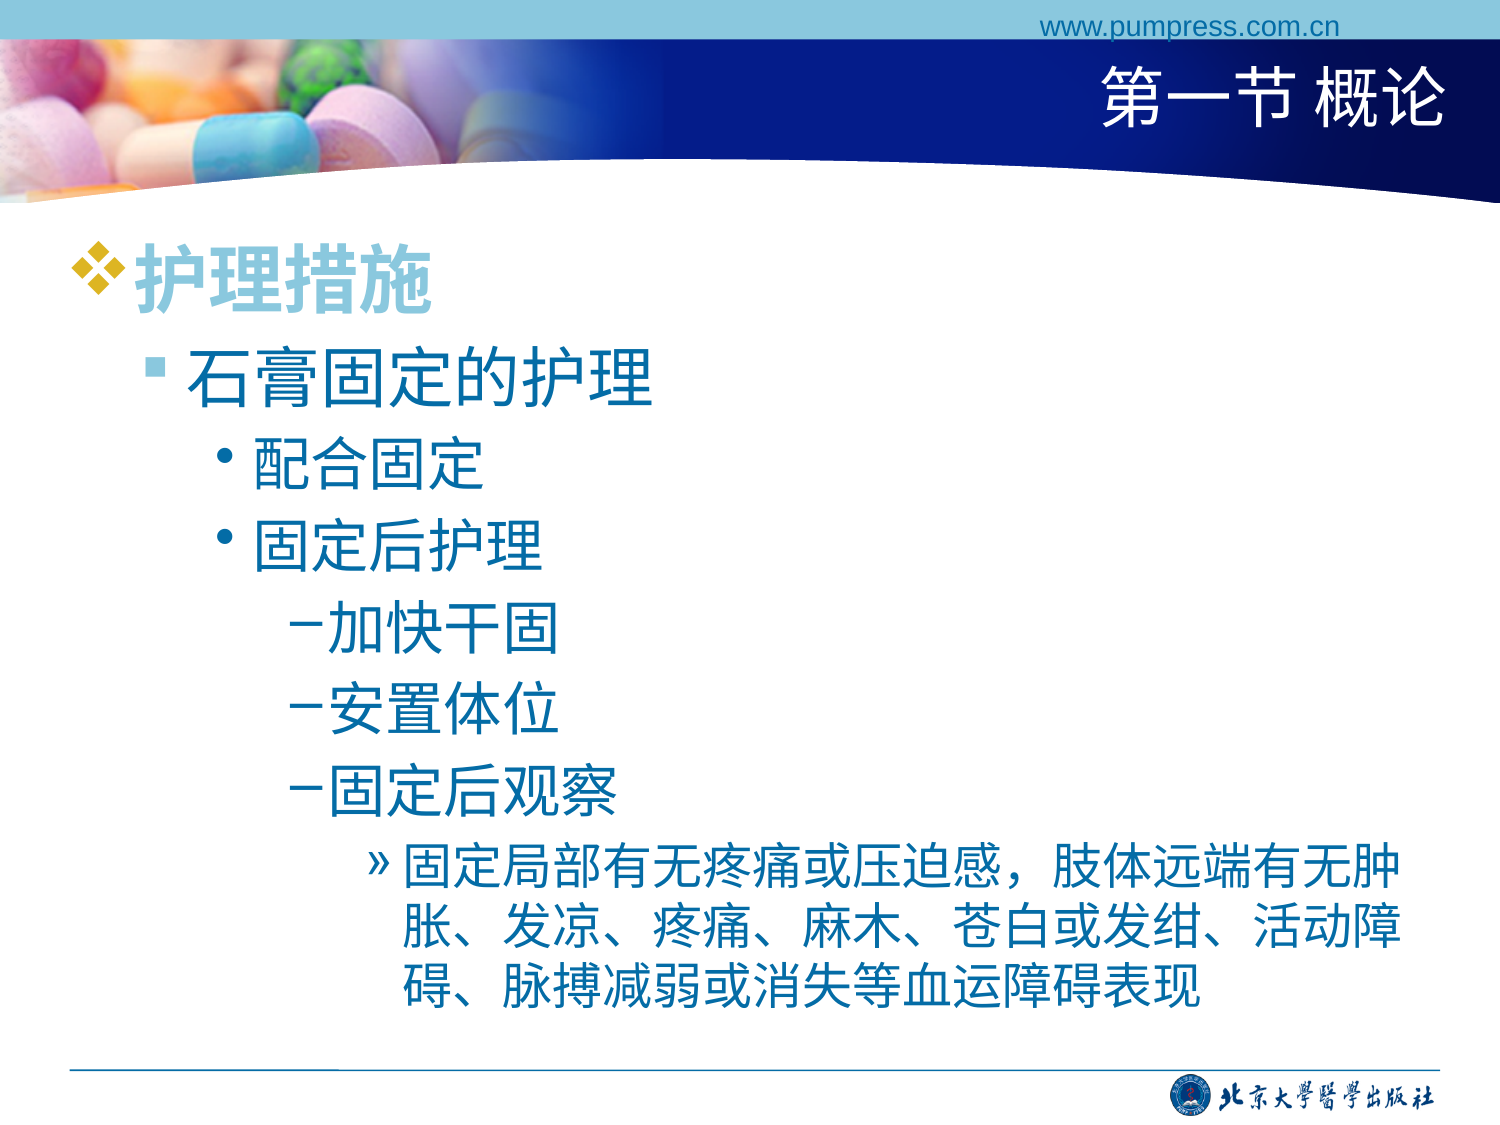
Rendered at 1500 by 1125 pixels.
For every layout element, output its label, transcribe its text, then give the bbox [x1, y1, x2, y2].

slide_number www.pumpress.com.cn [1025, 0, 1463, 38]
picture [1170, 1074, 1436, 1118]
title 第一节 概论 [137, 49, 1463, 143]
picture [0, 40, 1500, 203]
list 护理措施 石膏固定的护理 配合固定 固定后护理 加快干固 安置体位 固定后观察 固定局部有无疼痛或压迫感，肢体远端有无肿胀、发凉、疼痛、麻木、苍白或发绀、活动障碍、脉搏减弱或消失等血运障碍表现 [49, 224, 1463, 1026]
